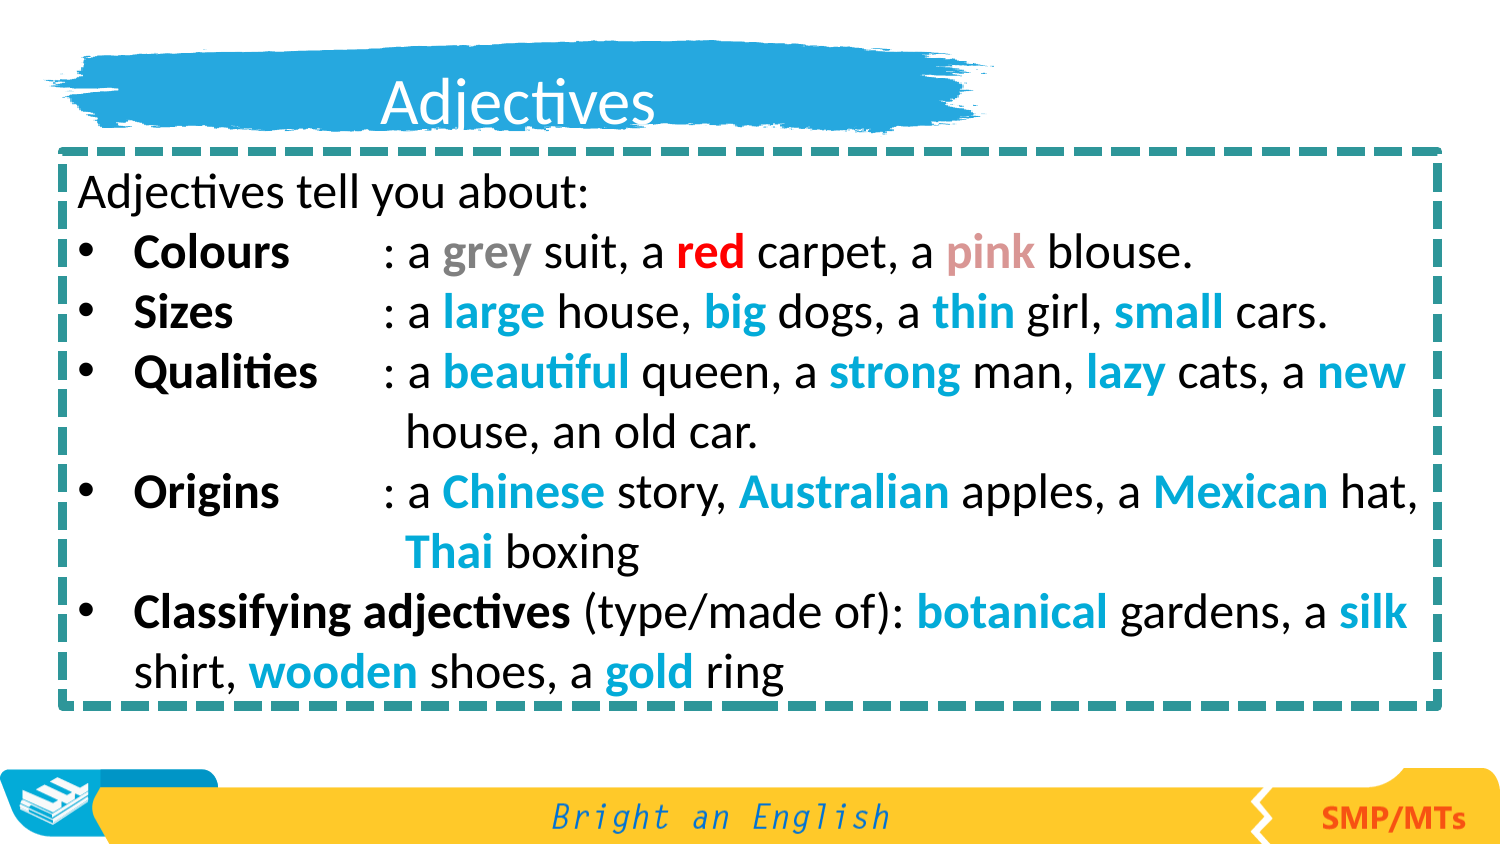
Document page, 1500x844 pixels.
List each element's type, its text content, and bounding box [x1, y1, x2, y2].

picture [43, 40, 994, 137]
text_box Adjectives tell you about: Colours : a grey suit, a red carpet, a pink blouse. Sizes : a large house, big dogs, a thin girl, small cars. Qualities : a beautiful queen, a strong man, lazy cats, a new house, an old car. Origins : a Chinese story, Australian apples, a Mexican hat, Thai boxing Classifying adjectives (type/made of): botanical gardens, a silk shirt, wooden shoes, a gold ring [62, 151, 1438, 707]
picture [20, 778, 88, 823]
picture [0, 768, 1500, 844]
